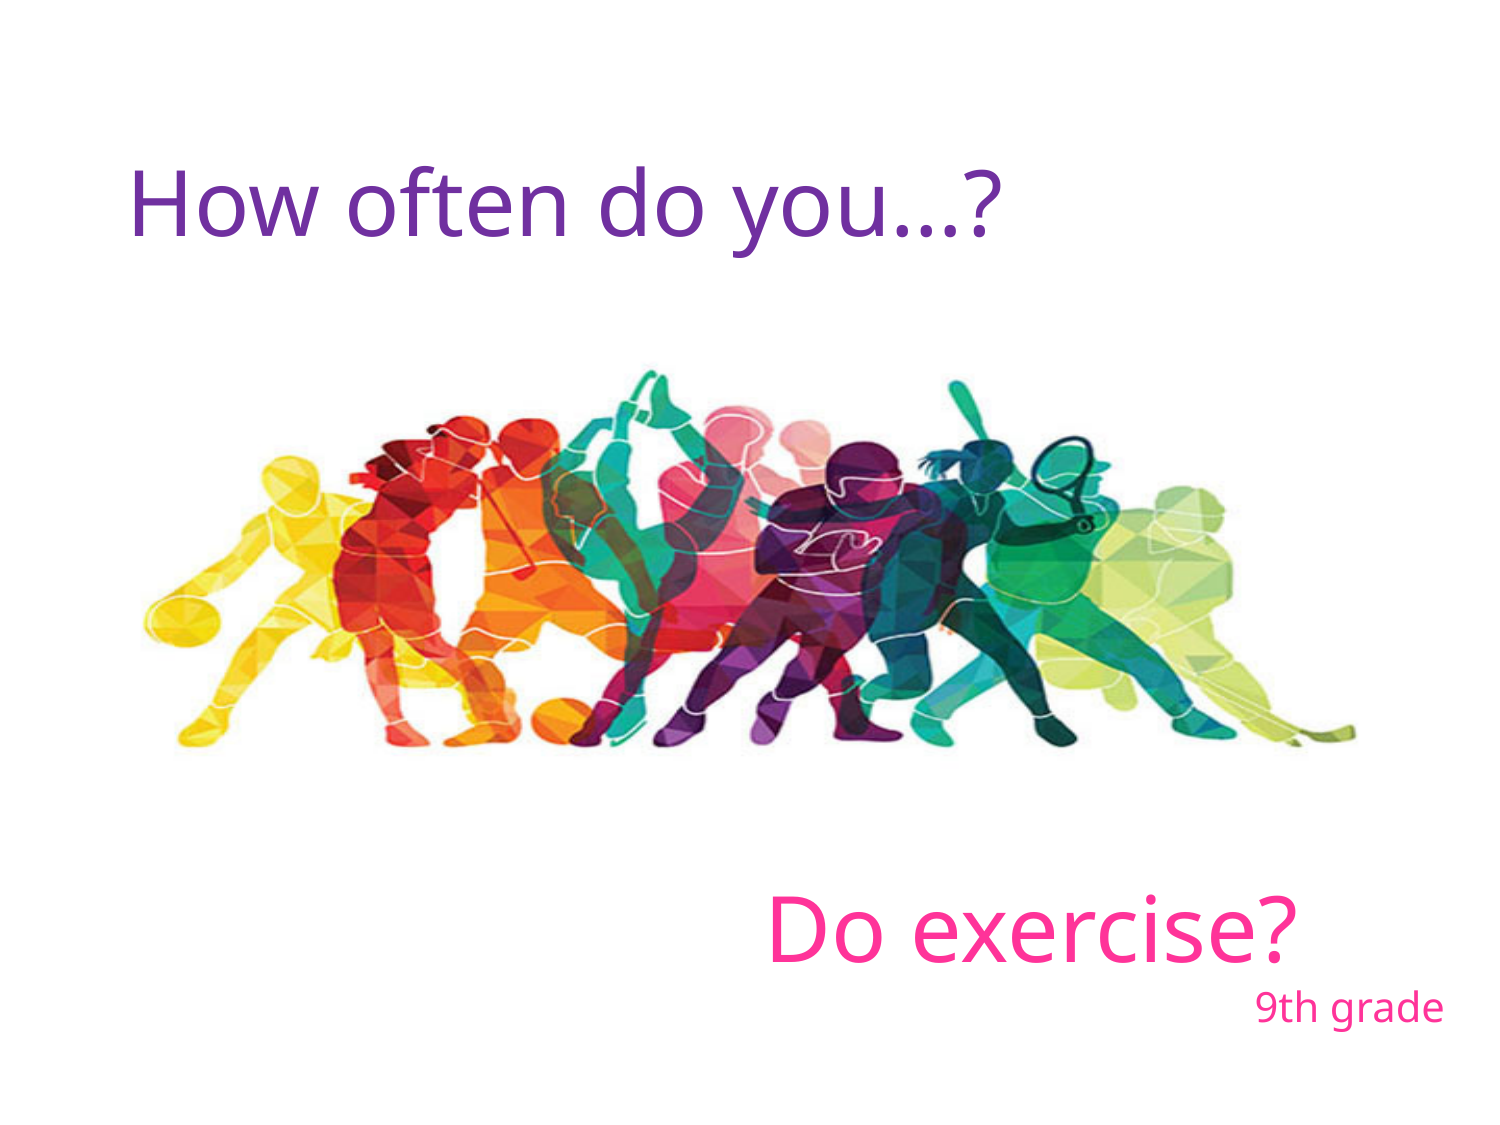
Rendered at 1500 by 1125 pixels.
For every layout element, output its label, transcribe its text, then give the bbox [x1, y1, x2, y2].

text_box How often do you…? [112, 137, 1317, 262]
text_box Do exercise? 9th grade [750, 863, 1471, 1038]
picture [124, 278, 1376, 847]
